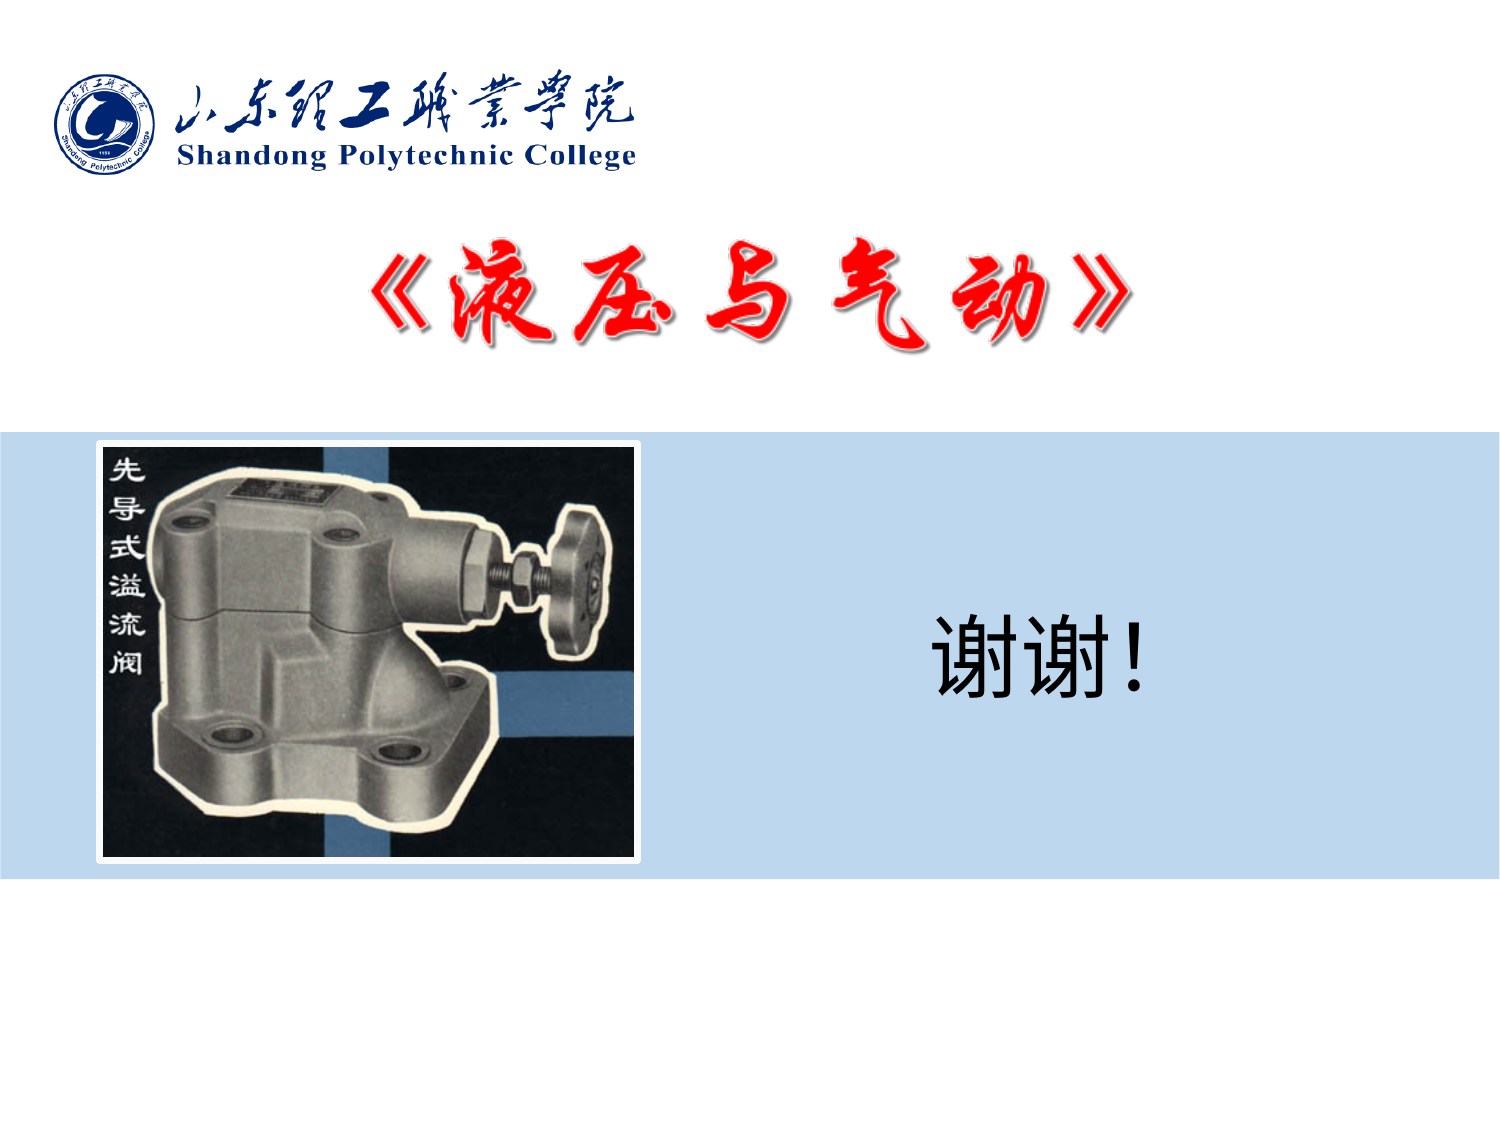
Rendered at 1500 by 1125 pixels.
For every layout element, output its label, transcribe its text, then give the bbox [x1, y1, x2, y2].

text_box 谢谢！ [679, 569, 1453, 717]
picture [311, 219, 1189, 388]
picture [54, 69, 635, 175]
picture [102, 446, 635, 858]
